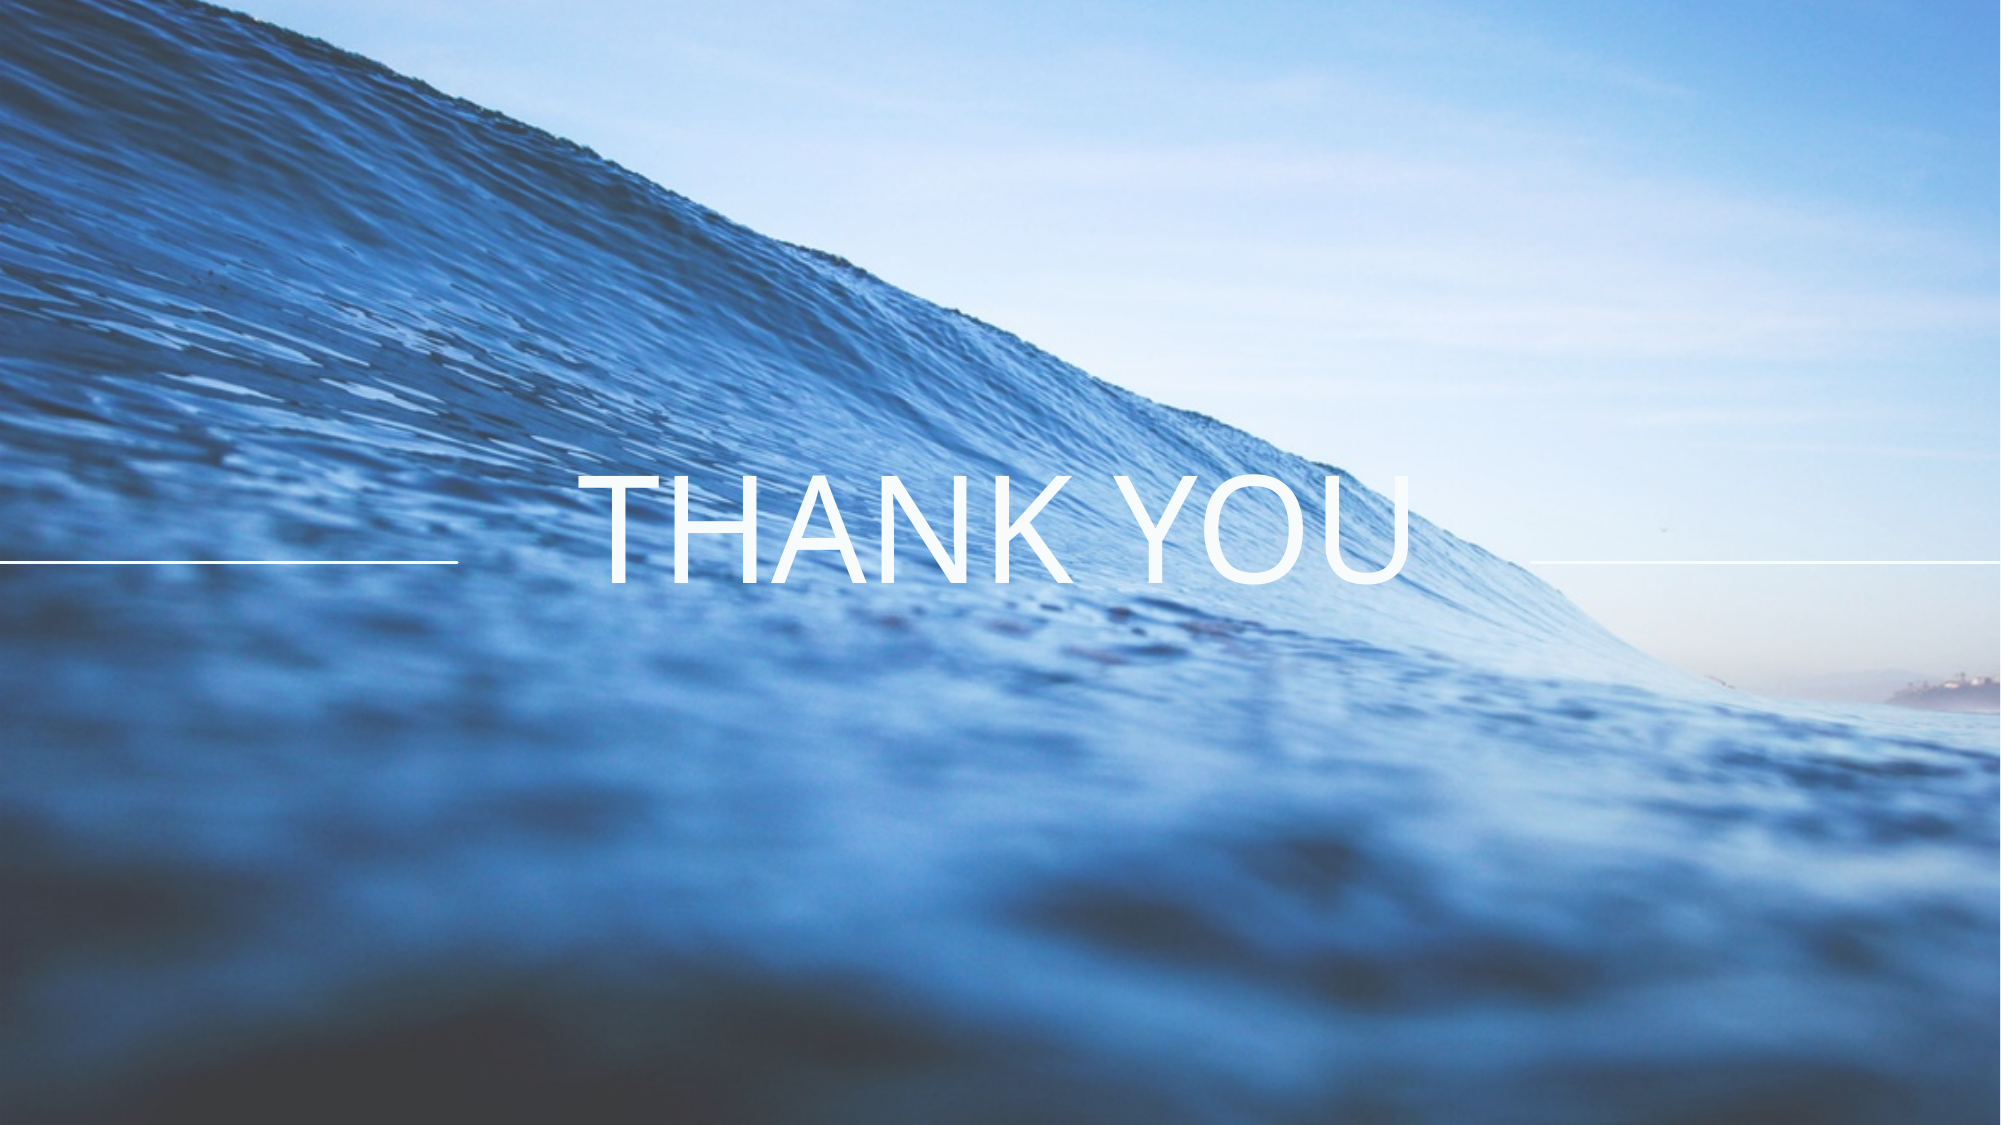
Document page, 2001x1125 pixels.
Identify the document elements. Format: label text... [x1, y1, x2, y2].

text_box [0, 0, 2000, 1125]
text_box THANK YOU [562, 426, 1438, 621]
